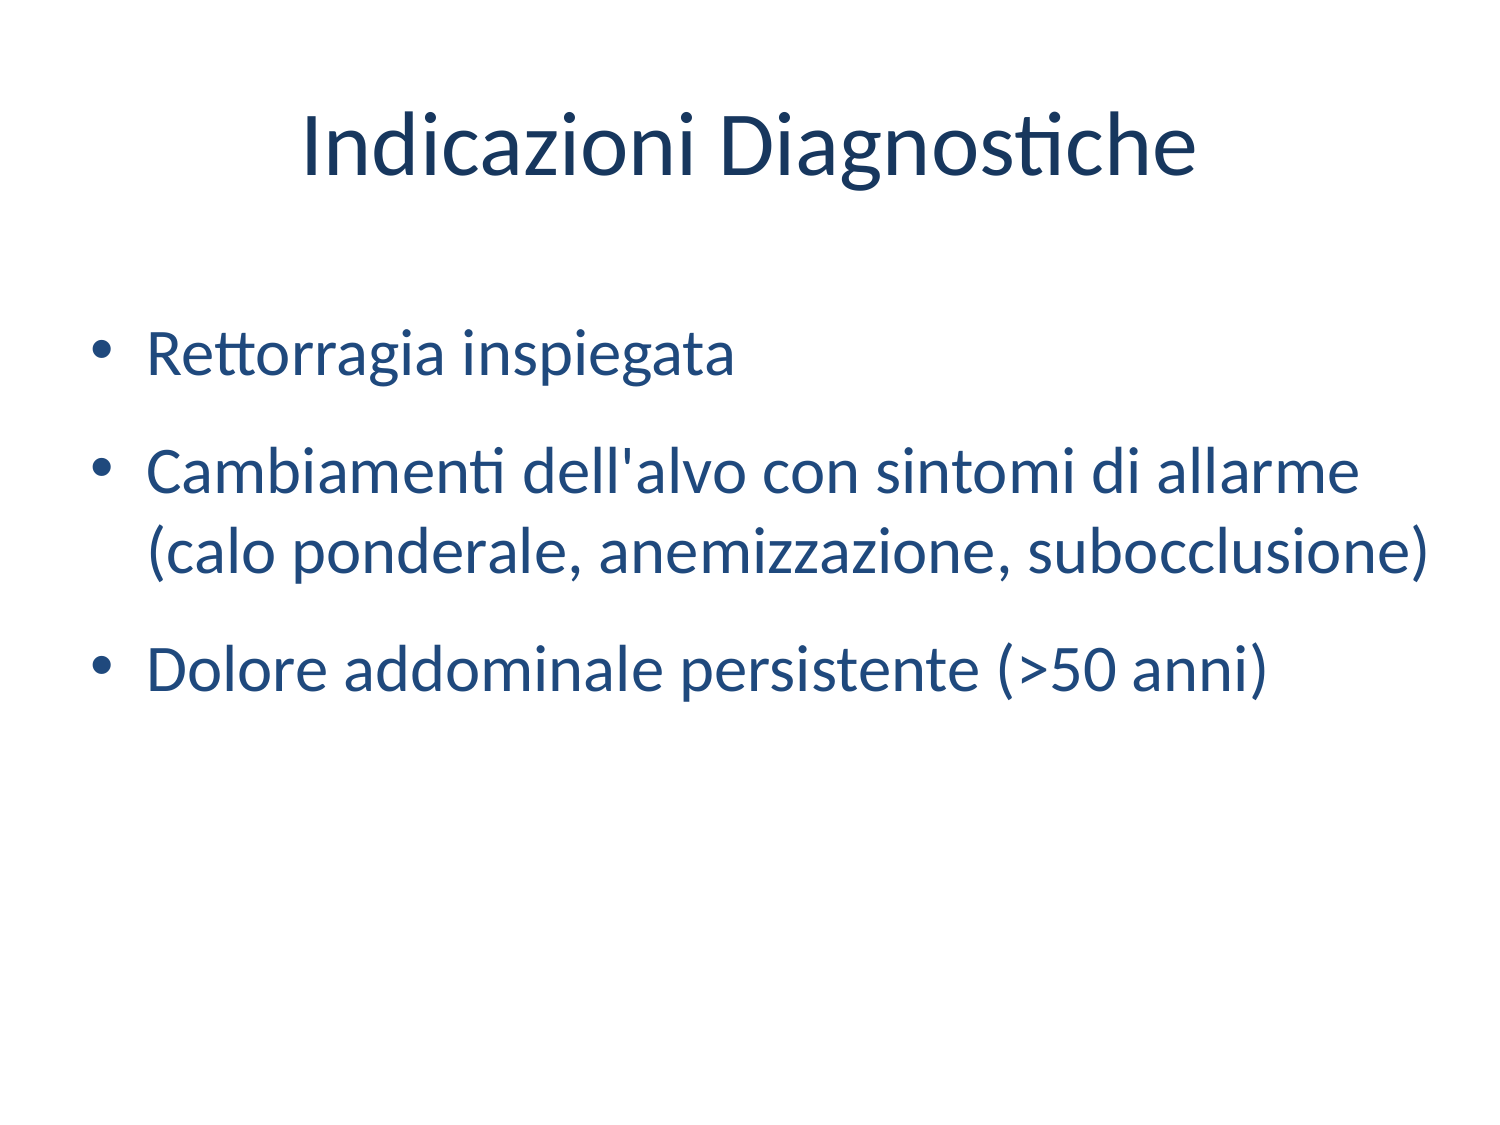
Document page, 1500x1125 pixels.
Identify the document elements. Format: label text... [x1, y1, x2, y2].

list Rettorragia inspiegata Cambiamenti dell'alvo con sintomi di allarme (calo ponderale, anemizzazione, subocclusione) Dolore addominale persistente (>50 anni) [74, 300, 1480, 813]
title Indicazioni Diagnostiche [74, 44, 1426, 233]
